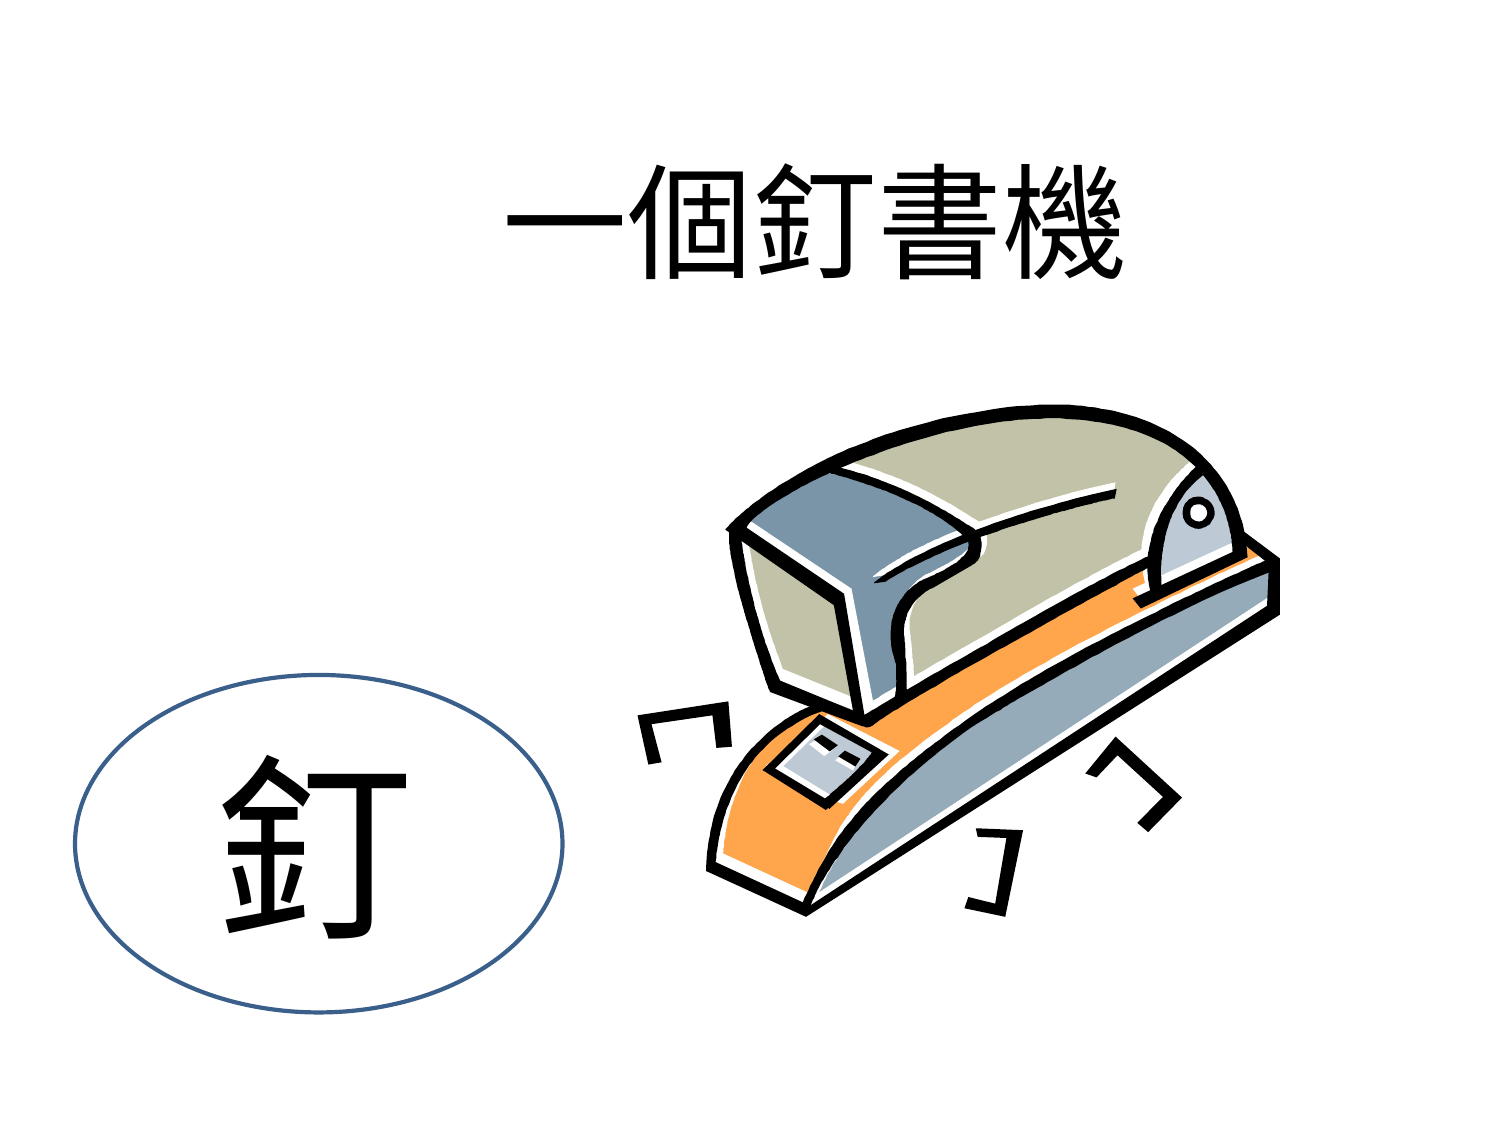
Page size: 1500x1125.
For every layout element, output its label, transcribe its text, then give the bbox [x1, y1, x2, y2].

text_box [72, 672, 565, 1015]
text_box 釘 [200, 716, 372, 972]
text_box 一個釘書機 [487, 137, 1175, 303]
picture [637, 387, 1299, 925]
